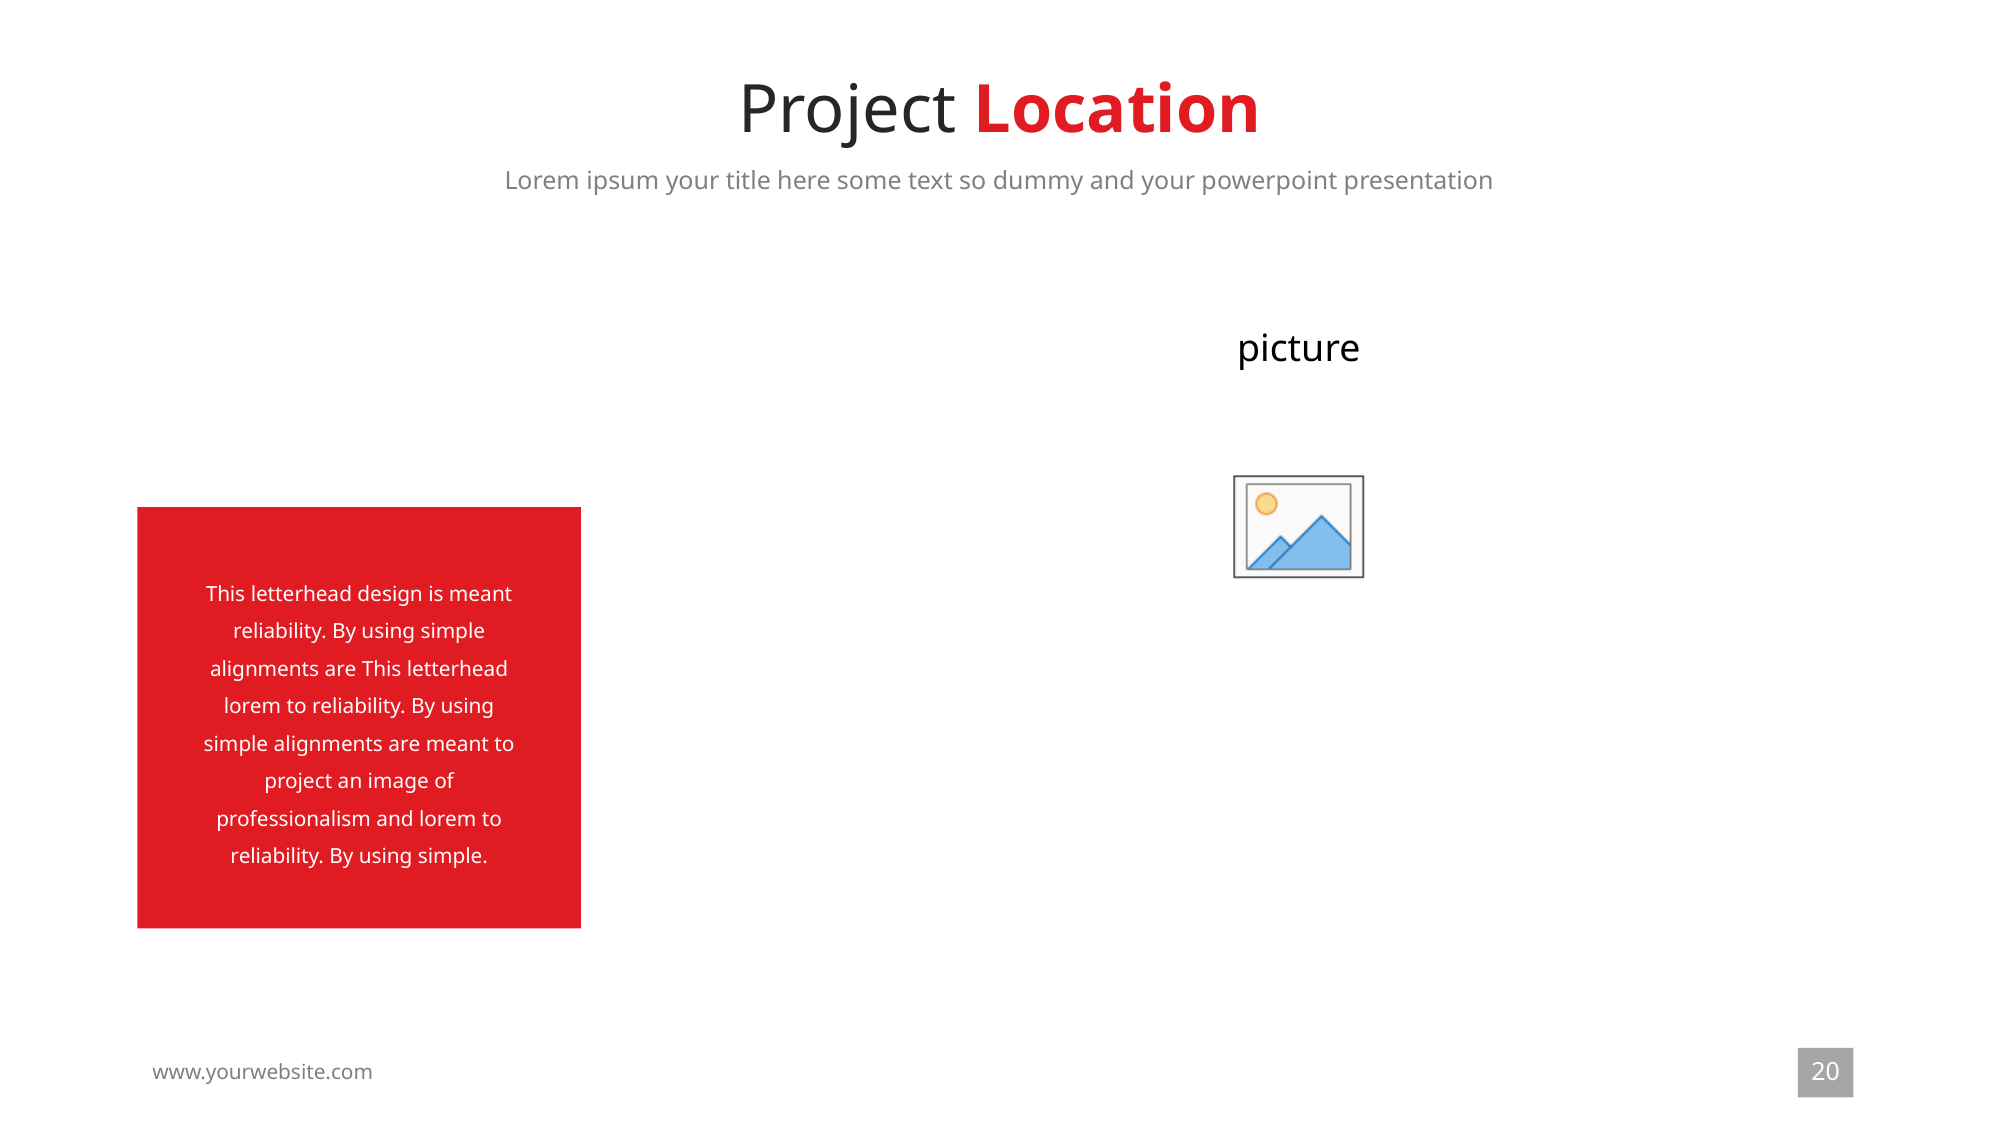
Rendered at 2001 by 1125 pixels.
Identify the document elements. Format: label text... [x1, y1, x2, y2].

text_box [136, 506, 582, 929]
list Lorem ipsum your title here some text so dummy and your powerpoint presentation [137, 160, 1863, 207]
picture [597, 316, 2000, 738]
footer www.yourwebsite.com [137, 1042, 415, 1103]
text_box This letterhead design is meant reliability. By using simple alignments are This letterhead lorem to reliability. By using simple alignments are meant to project an image of professionalism and lorem to reliability. By using simple. [198, 568, 520, 867]
slide_number 20 [1788, 1042, 1863, 1103]
title Project Location [137, 55, 1863, 160]
